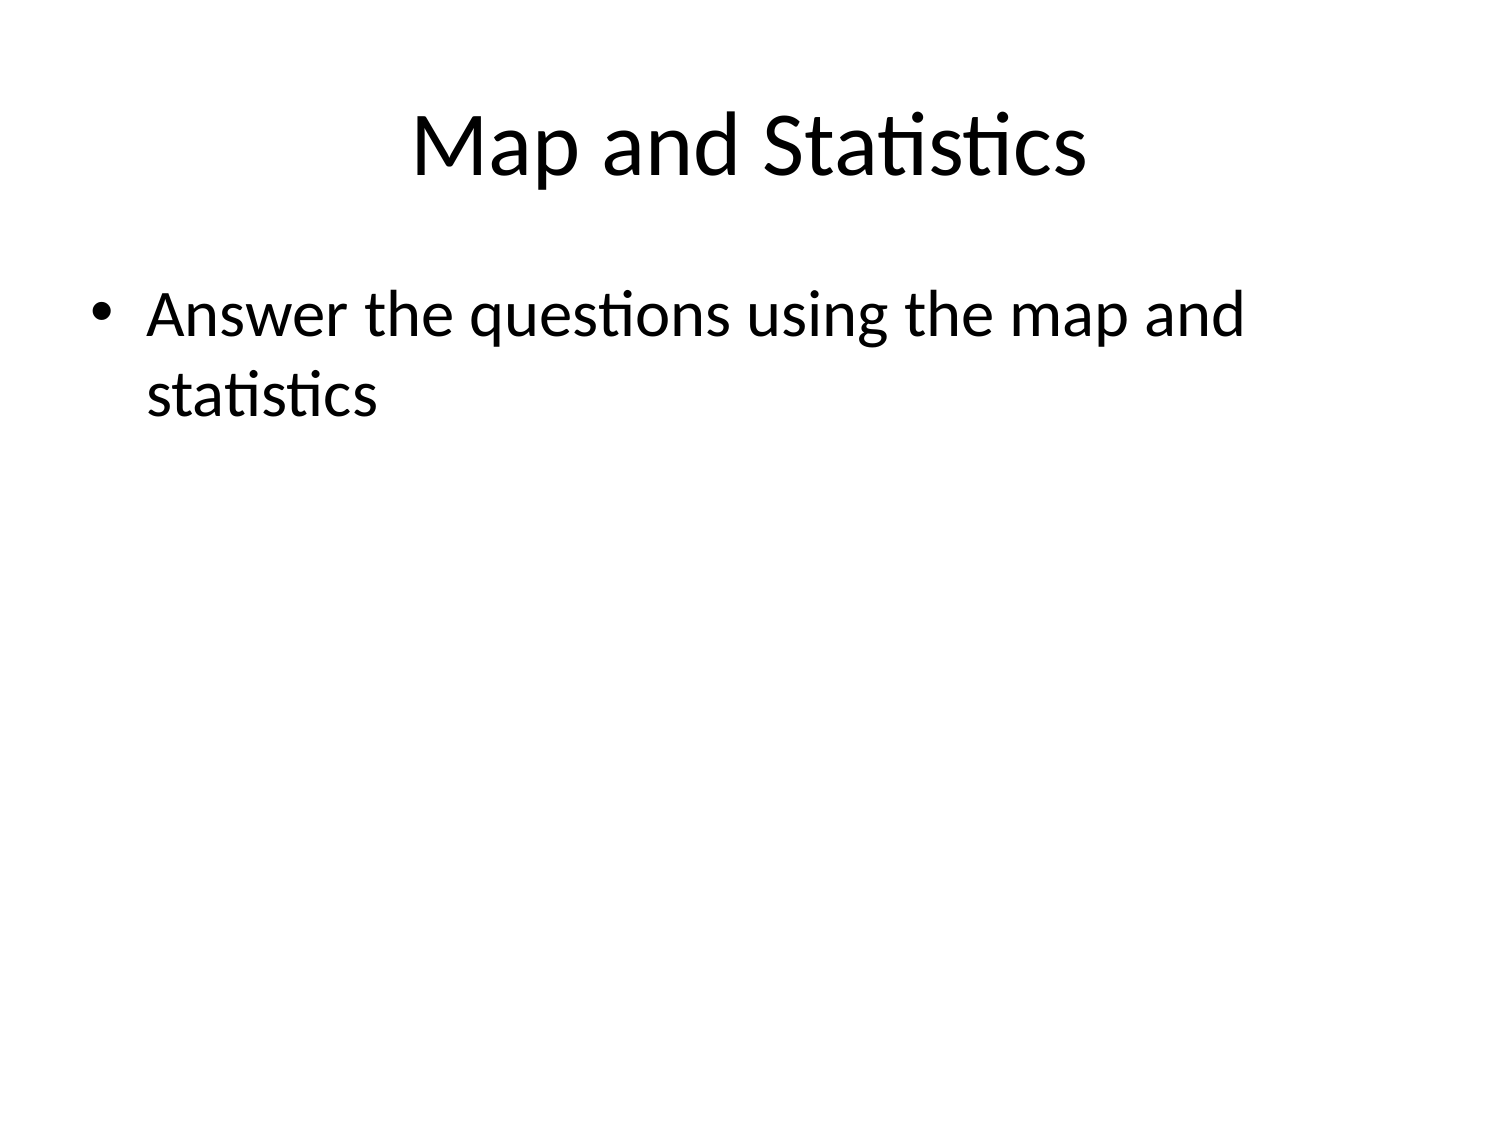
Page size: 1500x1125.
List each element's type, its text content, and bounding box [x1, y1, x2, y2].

title Map and Statistics [75, 45, 1425, 233]
list Answer the questions using the map and statistics [75, 262, 1425, 1005]
